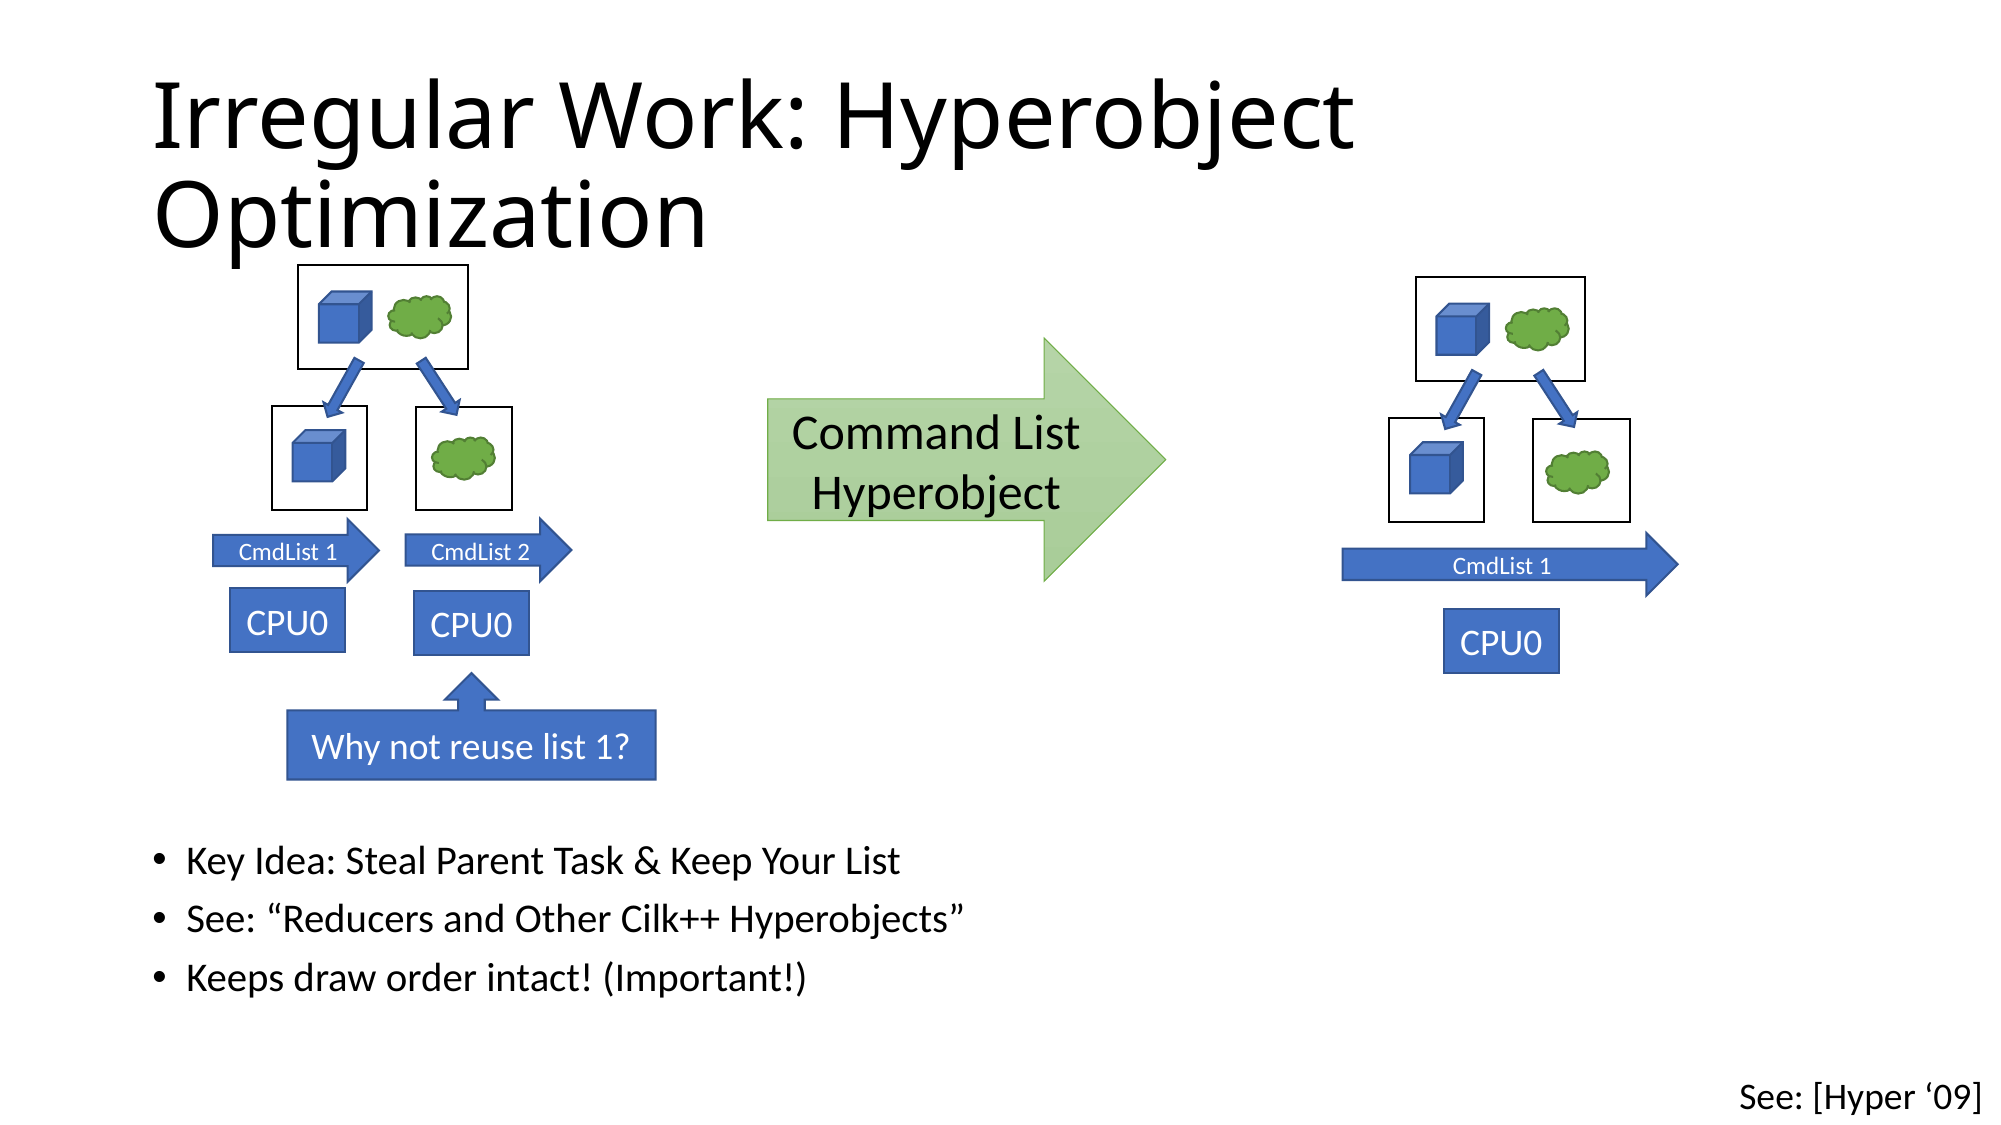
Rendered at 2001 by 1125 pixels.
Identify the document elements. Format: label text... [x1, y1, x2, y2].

title Irregular Work: Hyperobject Optimization [137, 59, 1863, 278]
text_box [430, 436, 496, 481]
text_box GPU Memory [1441, 305, 1485, 315]
text_box CmdList 2 [404, 516, 573, 584]
text_box Command List Hyperobject [767, 336, 1167, 583]
text_box Out [323, 293, 367, 303]
text_box CmdList 1 [1341, 530, 1680, 599]
text_box See: [Hyper ‘09] [1724, 1064, 1999, 1125]
text_box [317, 290, 373, 344]
text_box CPU0 [229, 587, 346, 653]
text_box Why not reuse list 1? [286, 671, 657, 781]
list Key Idea: Steal Parent Task & Keep Your List See: “Reducers and Other Cilk++ Hyperobjects” Keeps draw order intact! (Important!) [137, 299, 1863, 1014]
text_box [387, 295, 453, 340]
text_box CmdList 1 [212, 516, 381, 585]
text_box [415, 356, 462, 417]
text_box [297, 264, 469, 370]
text_box [1439, 368, 1483, 431]
text_box [1532, 418, 1631, 523]
text_box CPU0 [1443, 608, 1560, 674]
text_box CPU0 [413, 590, 530, 656]
text_box [1504, 307, 1570, 352]
text_box [415, 406, 513, 511]
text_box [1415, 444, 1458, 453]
text_box [1415, 276, 1586, 382]
text_box Pass B [297, 432, 340, 441]
text_box [291, 429, 347, 483]
text_box [271, 405, 368, 511]
text_box [1532, 368, 1579, 429]
text_box [321, 356, 366, 419]
text_box [1435, 302, 1491, 356]
text_box [1545, 450, 1611, 495]
text_box [1409, 441, 1464, 495]
text_box [1388, 417, 1485, 523]
